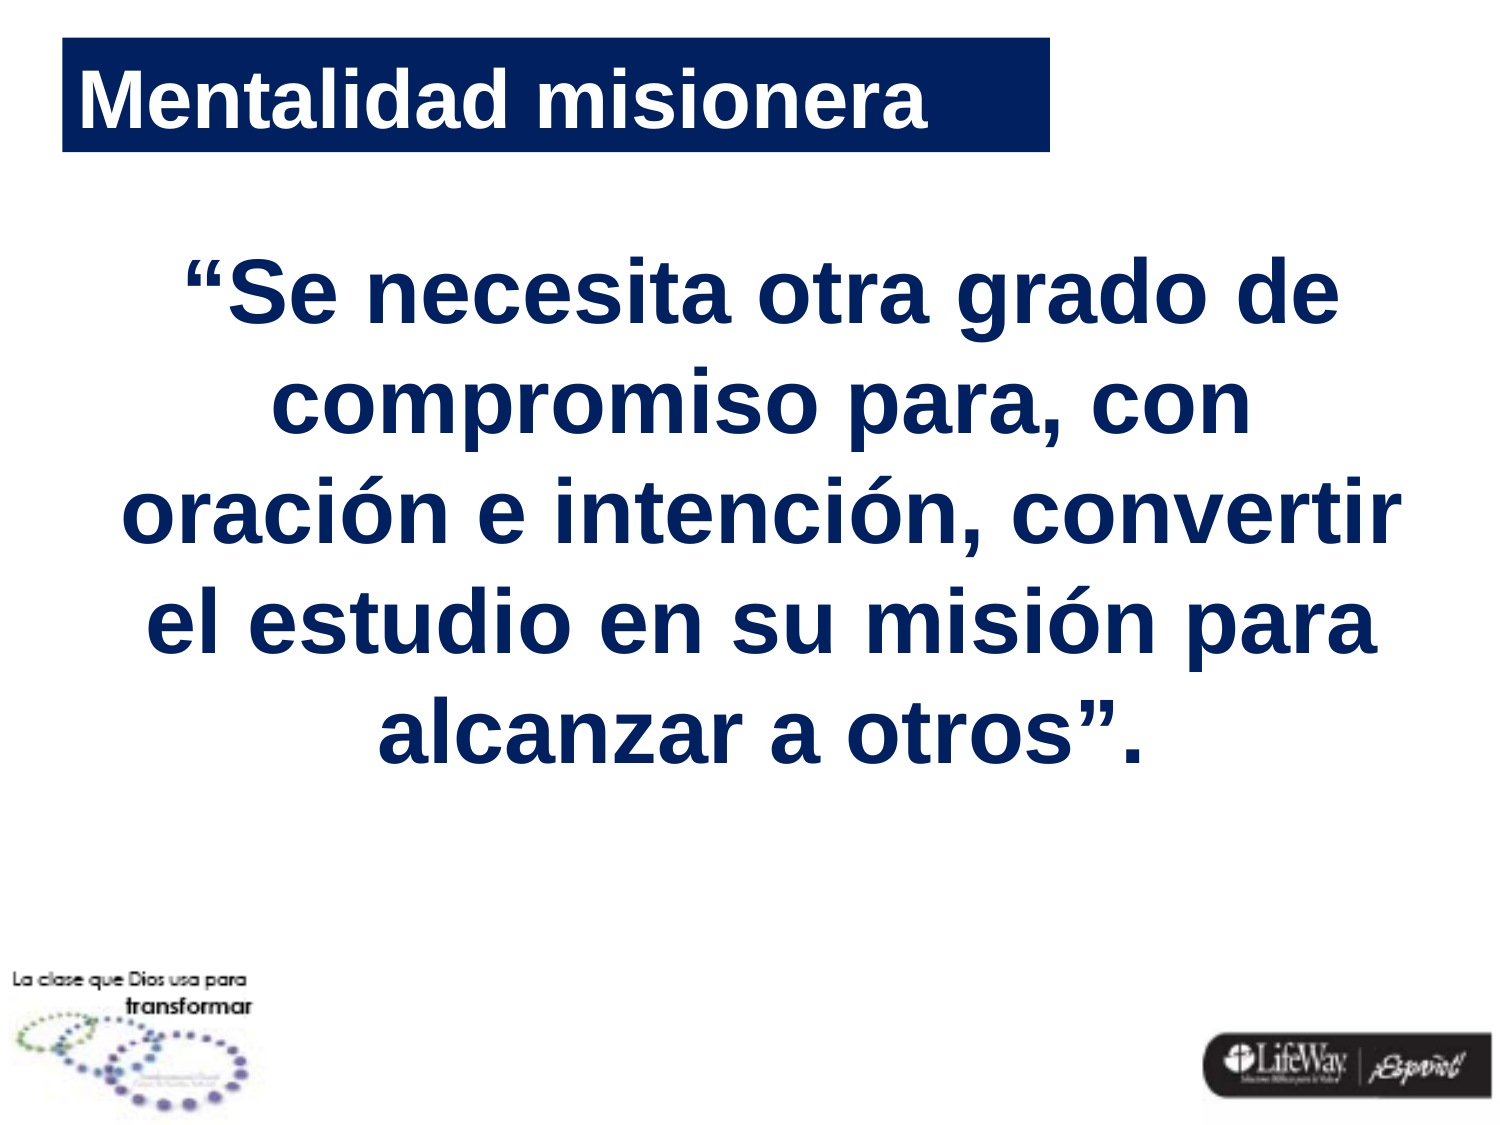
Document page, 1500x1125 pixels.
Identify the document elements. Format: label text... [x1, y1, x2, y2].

picture [0, 937, 282, 1125]
text_box Mentalidad misionera [62, 37, 1050, 153]
text_box “Se necesita otra grado de compromiso para, con oración e intención, convertir el estudio en su misión para alcanzar a otros”. [99, 224, 1425, 790]
picture [1196, 1027, 1500, 1125]
